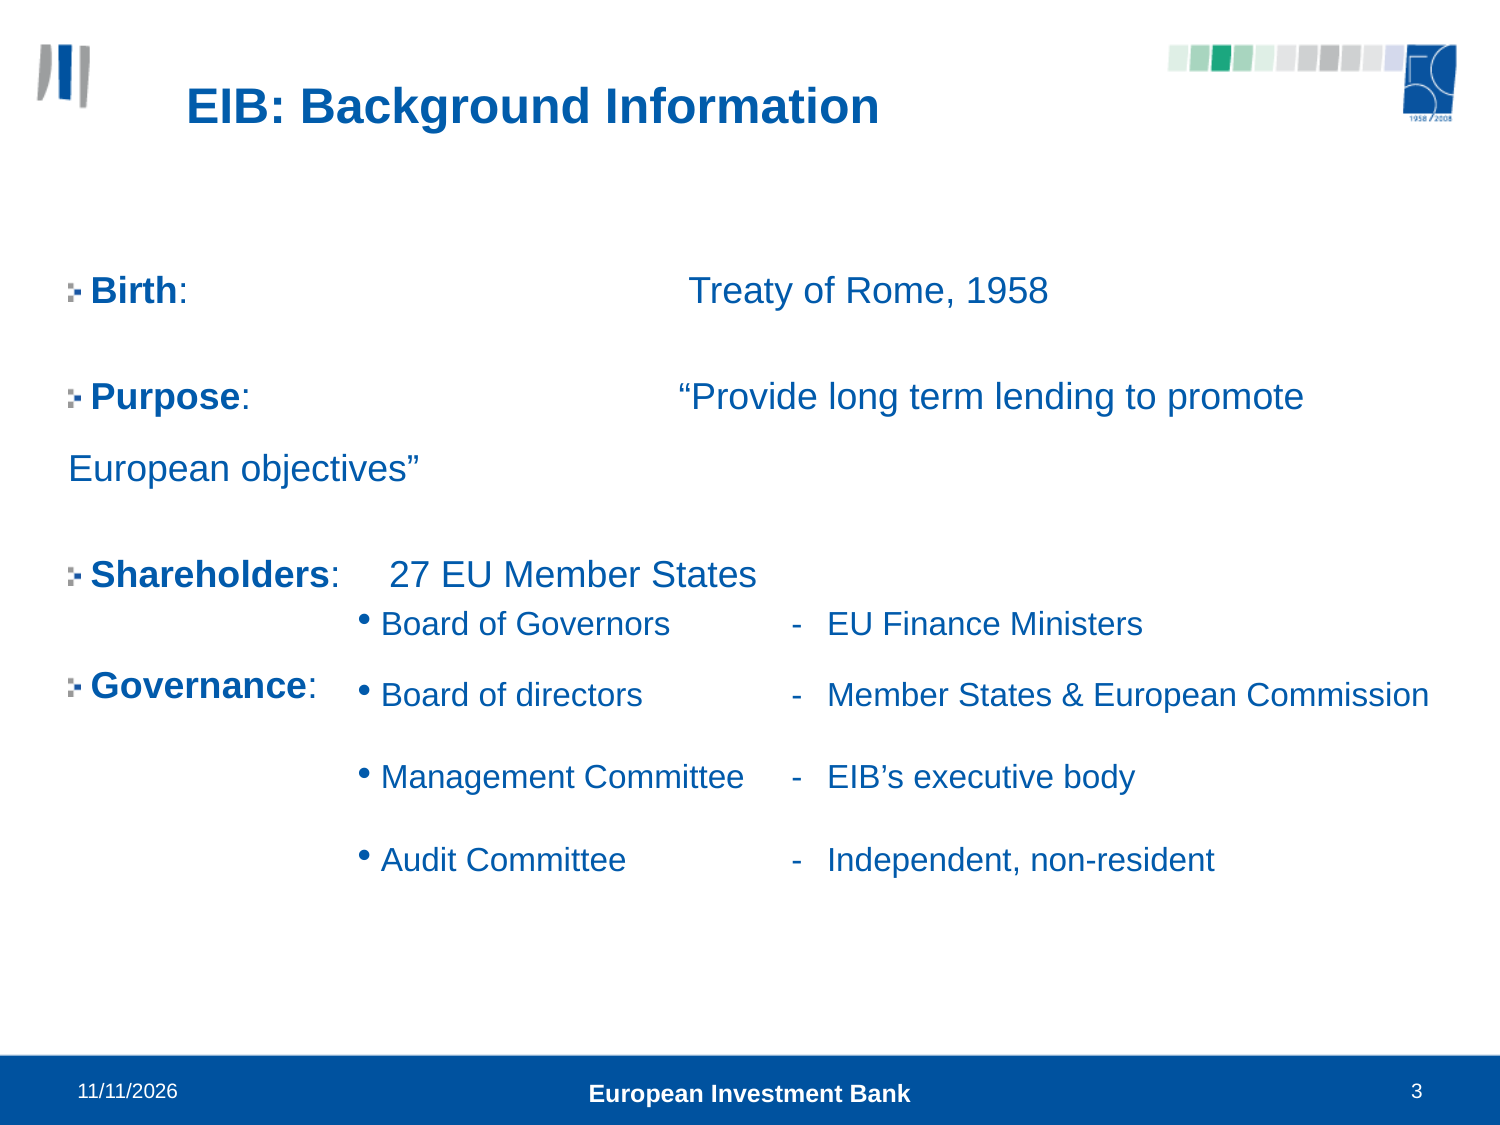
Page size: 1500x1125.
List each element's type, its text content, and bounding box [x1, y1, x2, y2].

slide_number 3 [1274, 1070, 1438, 1125]
table_cell Independent, non-resident [812, 834, 1500, 905]
picture [68, 670, 81, 697]
table_header Board of Governors [342, 598, 776, 669]
picture [68, 275, 81, 302]
table_cell - [776, 669, 812, 751]
table_header - [776, 598, 812, 669]
table_header EU Finance Ministers [812, 598, 1500, 669]
table_cell - [776, 751, 812, 834]
picture [0, 0, 1500, 1125]
picture [68, 559, 81, 586]
picture [68, 381, 81, 408]
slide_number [62, 1070, 226, 1125]
table_cell Board of directors [342, 669, 776, 751]
title EIB: Background Information [170, 66, 1353, 185]
table_cell Member States & European Commission [812, 669, 1500, 751]
list Birth: Treaty of Rome, 1958 Purpose: “Provide long term lending to promote European objectives” Shareholders: 27 EU Member States Governance: [52, 231, 1436, 1024]
table_cell - [776, 834, 812, 905]
footer European Investment Bank [229, 1070, 1271, 1125]
table_cell Audit Committee [342, 834, 776, 905]
table_cell EIB’s executive body [812, 751, 1500, 834]
table_cell Management Committee [342, 751, 776, 834]
